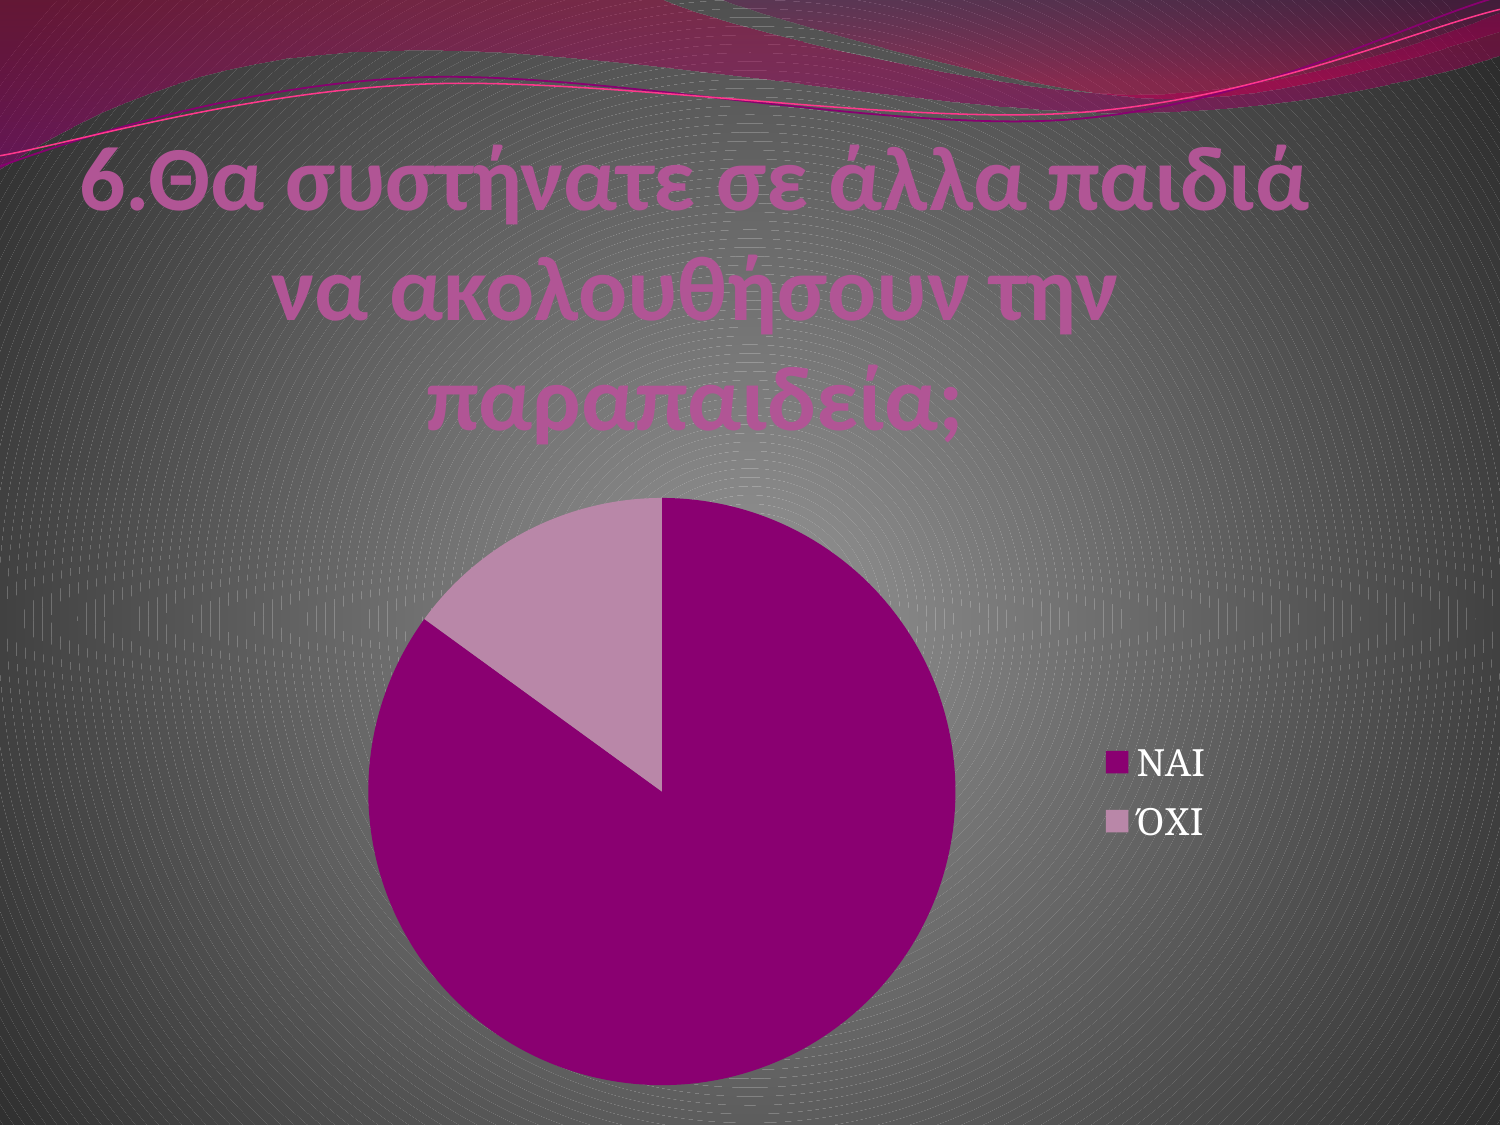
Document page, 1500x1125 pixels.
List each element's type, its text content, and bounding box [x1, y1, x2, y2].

title 6.Θα συστήνατε σε άλλα παιδιά να ακολουθήσουν την παραπαιδεία; [53, 149, 1342, 449]
chart [229, 458, 1231, 1125]
